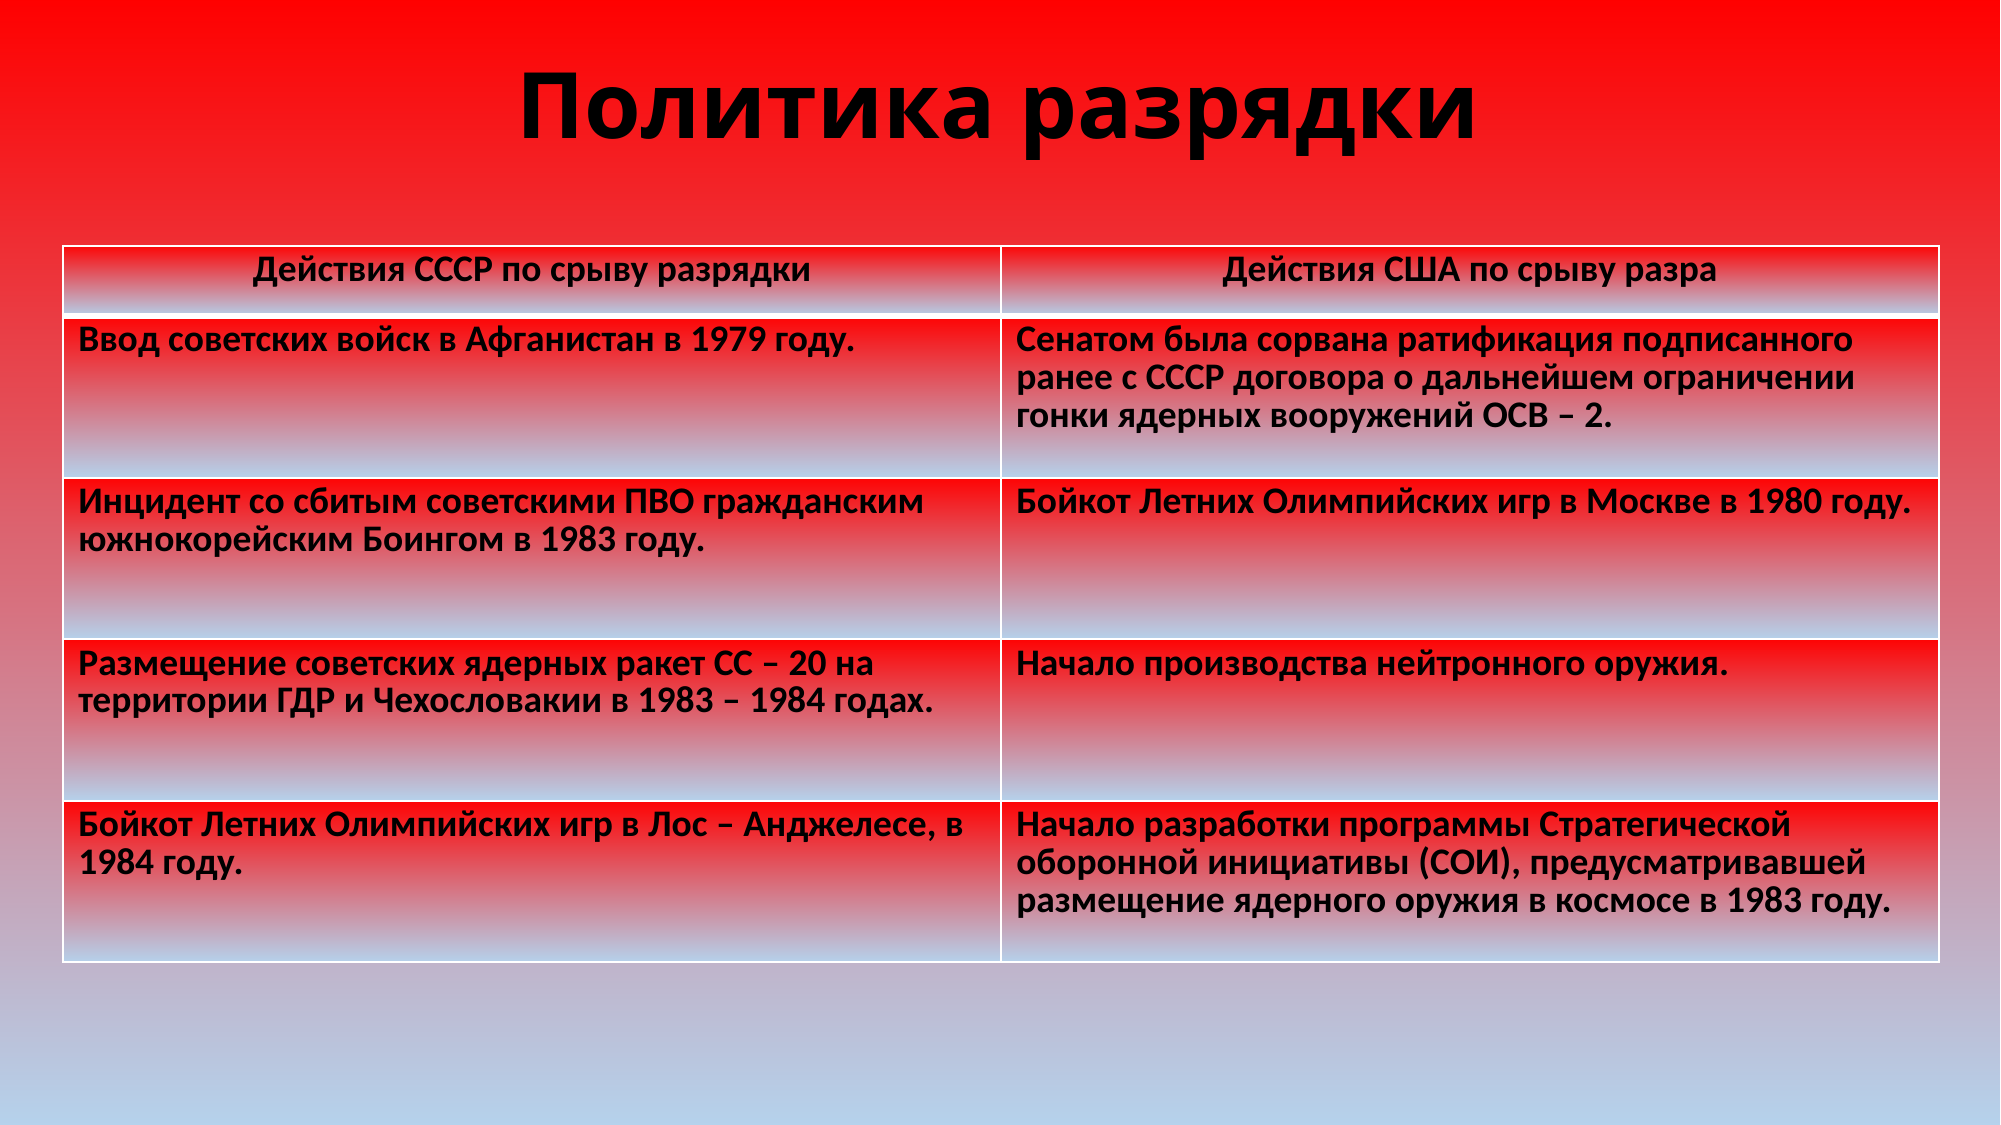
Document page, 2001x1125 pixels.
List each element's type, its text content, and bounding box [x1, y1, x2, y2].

table_header Действия СССР по срыву разрядки [64, 247, 1000, 313]
table_cell Бойкот Летних Олимпийских игр в Лос – Анджелесе, в 1984 году. [64, 802, 1000, 961]
table_cell Начало производства нейтронного оружия. [1002, 640, 1938, 800]
table_cell Размещение советских ядерных ракет СС – 20 на территории ГДР и Чехословакии в 1983 – 1984 годах. [64, 640, 1000, 800]
table_cell Начало разработки программы Стратегической оборонной инициативы (СОИ), предусматривавшей размещение ядерного оружия в космосе в 1983 году. [1002, 802, 1938, 961]
table_header Действия США по срыву разра [1002, 247, 1938, 313]
title Политика разрядки [37, 28, 1959, 190]
table_cell Ввод советских войск в Афганистан в 1979 году. [64, 319, 1000, 477]
table_cell Инцидент со сбитым советскими ПВО гражданским южнокорейским Боингом в 1983 году. [64, 479, 1000, 638]
table_cell Бойкот Летних Олимпийских игр в Москве в 1980 году. [1002, 479, 1938, 638]
table_cell Сенатом была сорвана ратификация подписанного ранее с СССР договора о дальнейшем ограничении гонки ядерных вооружений ОСВ – 2. [1002, 319, 1938, 477]
